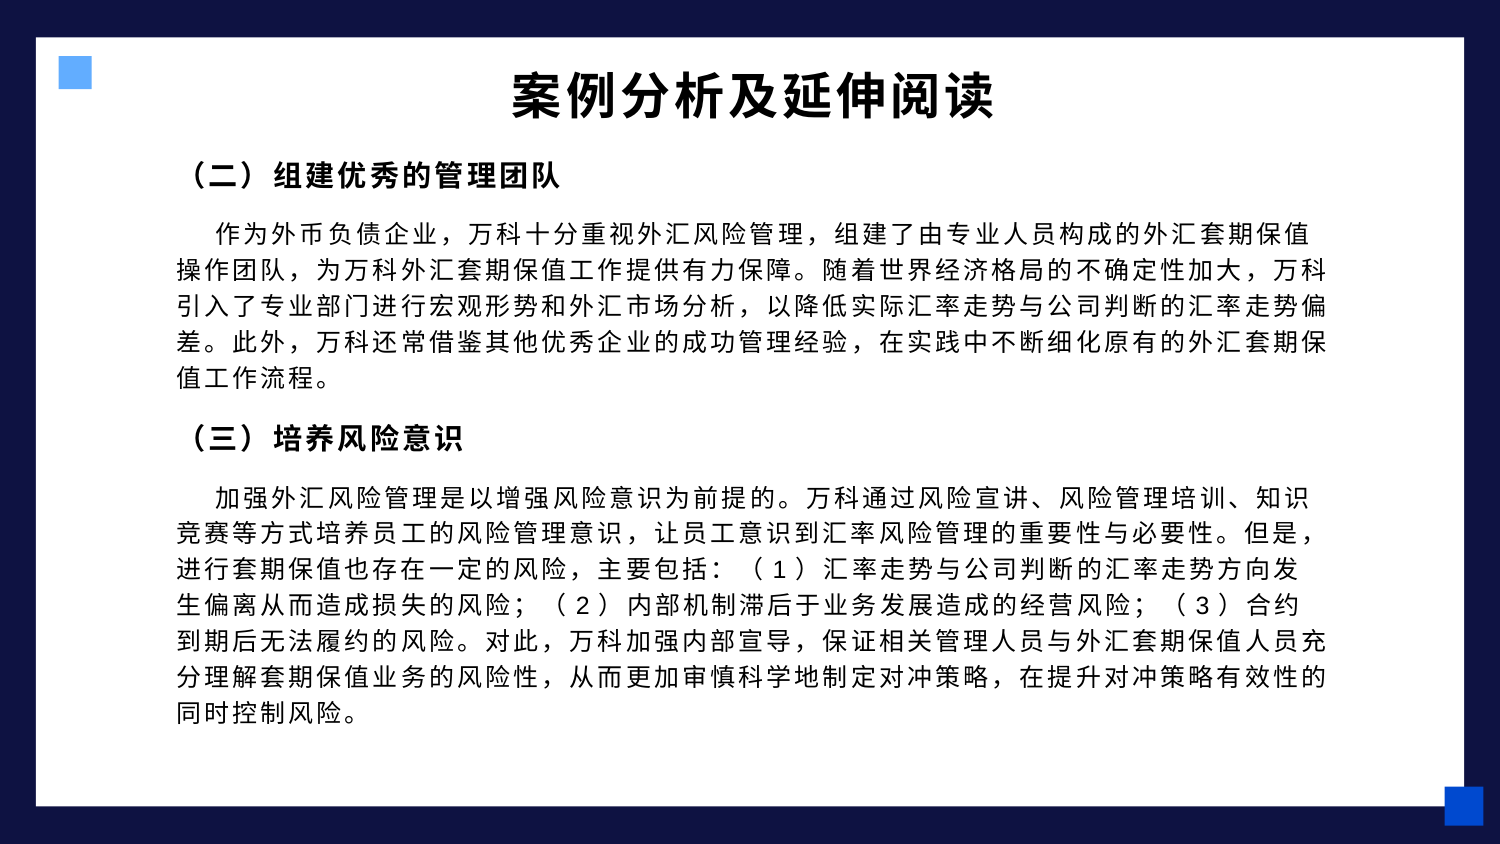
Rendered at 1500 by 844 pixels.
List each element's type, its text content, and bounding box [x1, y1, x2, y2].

list （二）组建优秀的管理团队 作为外币负债企业，万科十分重视外汇风险管理，组建了由专业人员构成的外汇套期保值操作团队，为万科外汇套期保值工作提供有力保障。随着世界经济格局的不确定性加大，万科引入了专业部门进行宏观形势和外汇市场分析，以降低实际汇率走势与公司判断的汇率走势偏差。此外，万科还常借鉴其他优秀企业的成功管理经验，在实践中不断细化原有的外汇套期保值工作流程。 （三）培养风险意识 加强外汇风险管理是以增强风险意识为前提的。万科通过风险宣讲、风险管理培训、知识竞赛等方式培养员工的风险管理意识，让员工意识到汇率风险管理的重要性与必要性。但是，进行套期保值也存在一定的风险，主要包括：（1）汇率走势与公司判断的汇率走势方向发生偏离从而造成损失的风险；（2）内部机制滞后于业务发展造成的经营风险；（3）合约到期后无法履约的风险。对此，万科加强内部宣导，保证相关管理人员与外汇套期保值人员充分理解套期保值业务的风险性，从而更加审慎科学地制定对冲策略，在提升对冲策略有效性的同时控制风险。 [159, 150, 1344, 741]
title 案例分析及延伸阅读 [159, 43, 1344, 133]
